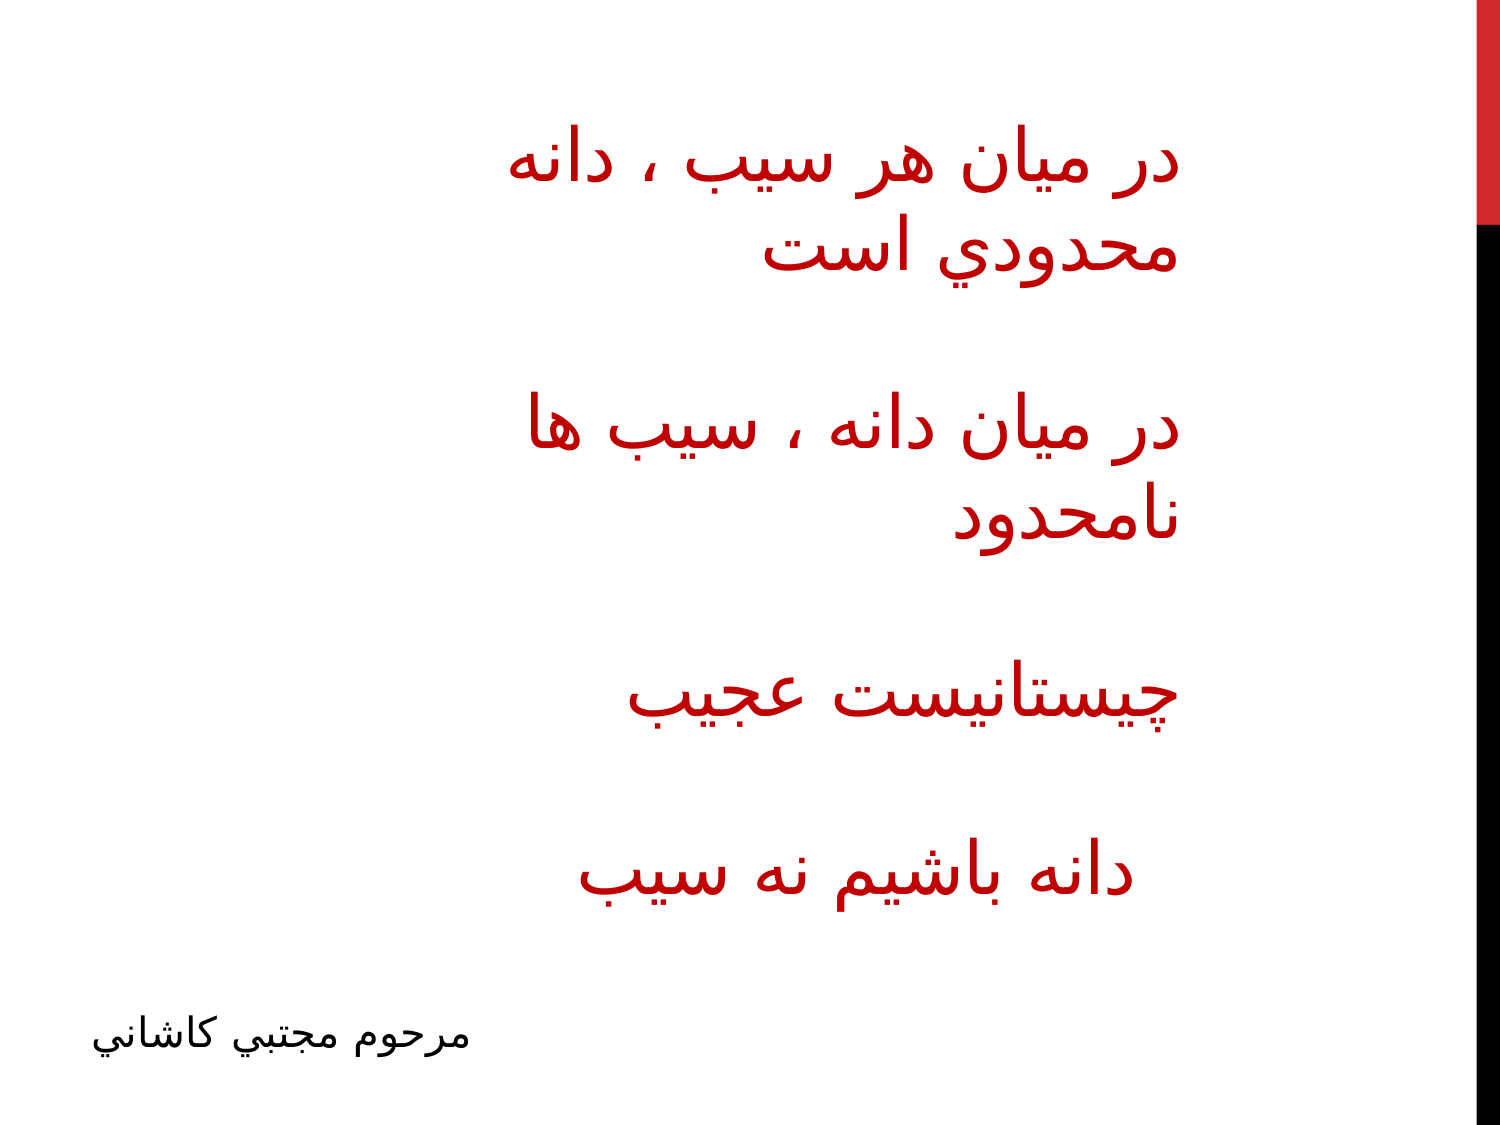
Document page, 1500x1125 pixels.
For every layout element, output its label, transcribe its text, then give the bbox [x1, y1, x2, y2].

text_box مرحوم مجتبي كاشاني [41, 984, 509, 1079]
title در ميان هر سيب ، دانه محدودي است در ميان دانه ، سيب ها نامحدود چيستانيست عجيب دانه باشيم نه سيب [360, 90, 1198, 917]
